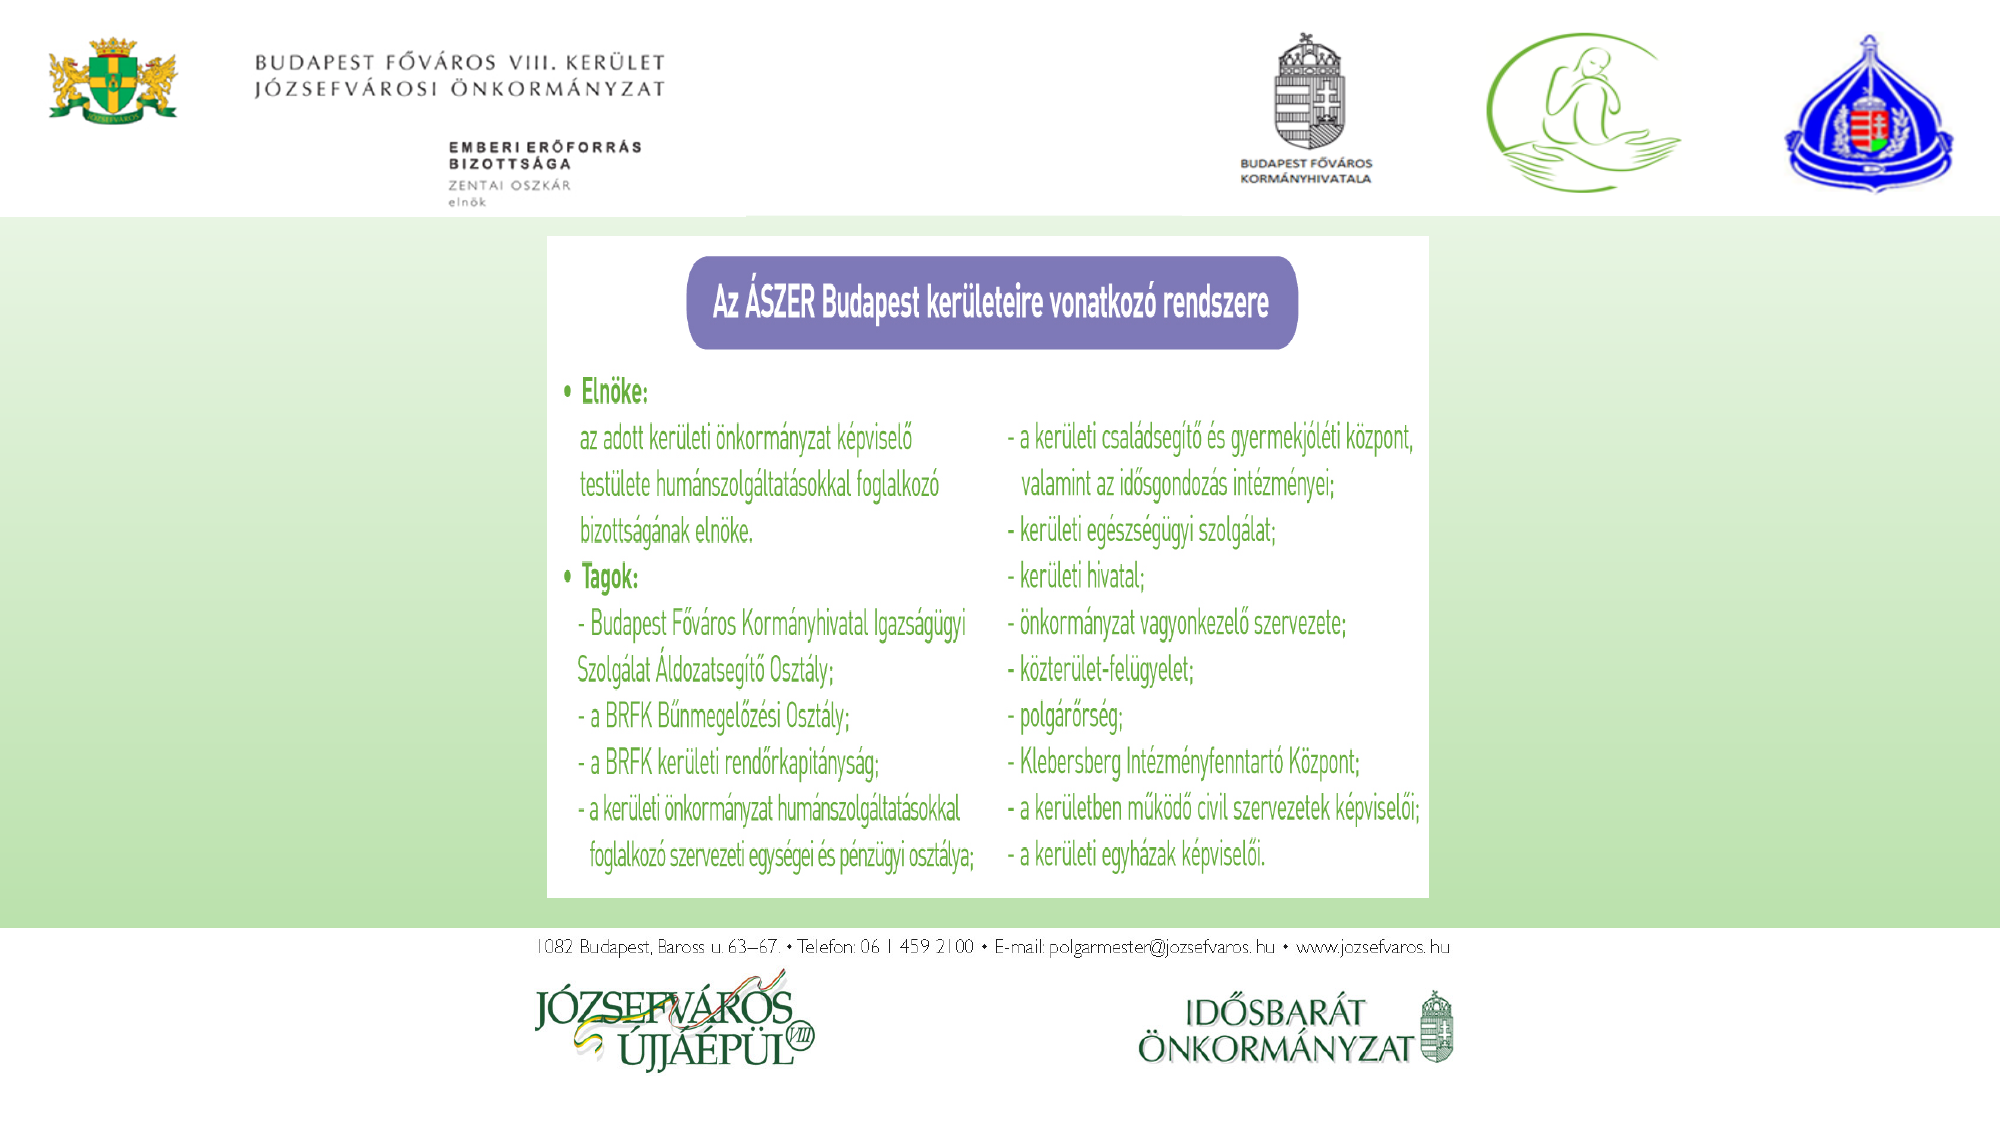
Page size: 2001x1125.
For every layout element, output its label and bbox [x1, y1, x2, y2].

picture [1182, 0, 2000, 216]
picture [547, 236, 1429, 898]
picture [0, 0, 746, 217]
picture [382, 928, 1605, 1125]
